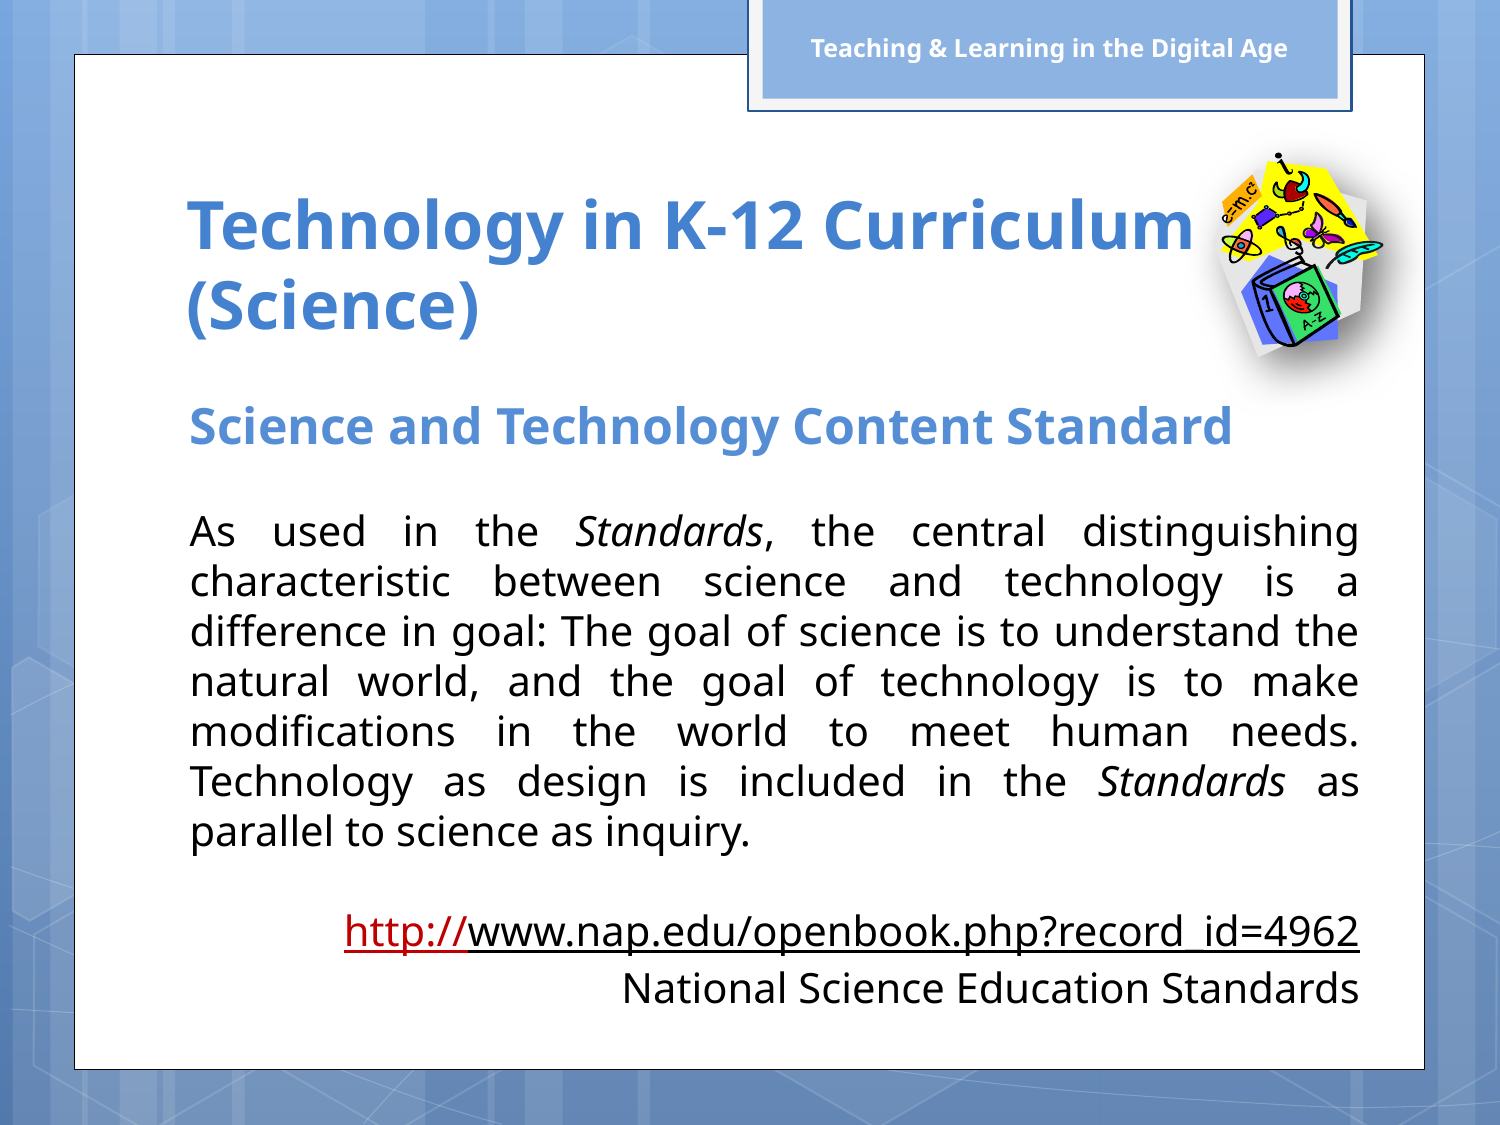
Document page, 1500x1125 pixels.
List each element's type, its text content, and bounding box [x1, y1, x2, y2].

text_box Science and Technology Content Standard As used in the Standards, the central distinguishing characteristic between science and technology is a difference in goal: The goal of science is to understand the natural world, and the goal of technology is to make modifications in the world to meet human needs. Technology as design is included in the Standards as parallel to science as inquiry. http://www.nap.edu/openbook.php?record_id=4962 National Science Education Standards [174, 387, 1375, 1070]
text_box Teaching & Learning in the Digital Age [787, 24, 1313, 70]
title Technology in K-12 Curriculum (Science) [171, 187, 1206, 350]
picture [1212, 149, 1387, 361]
